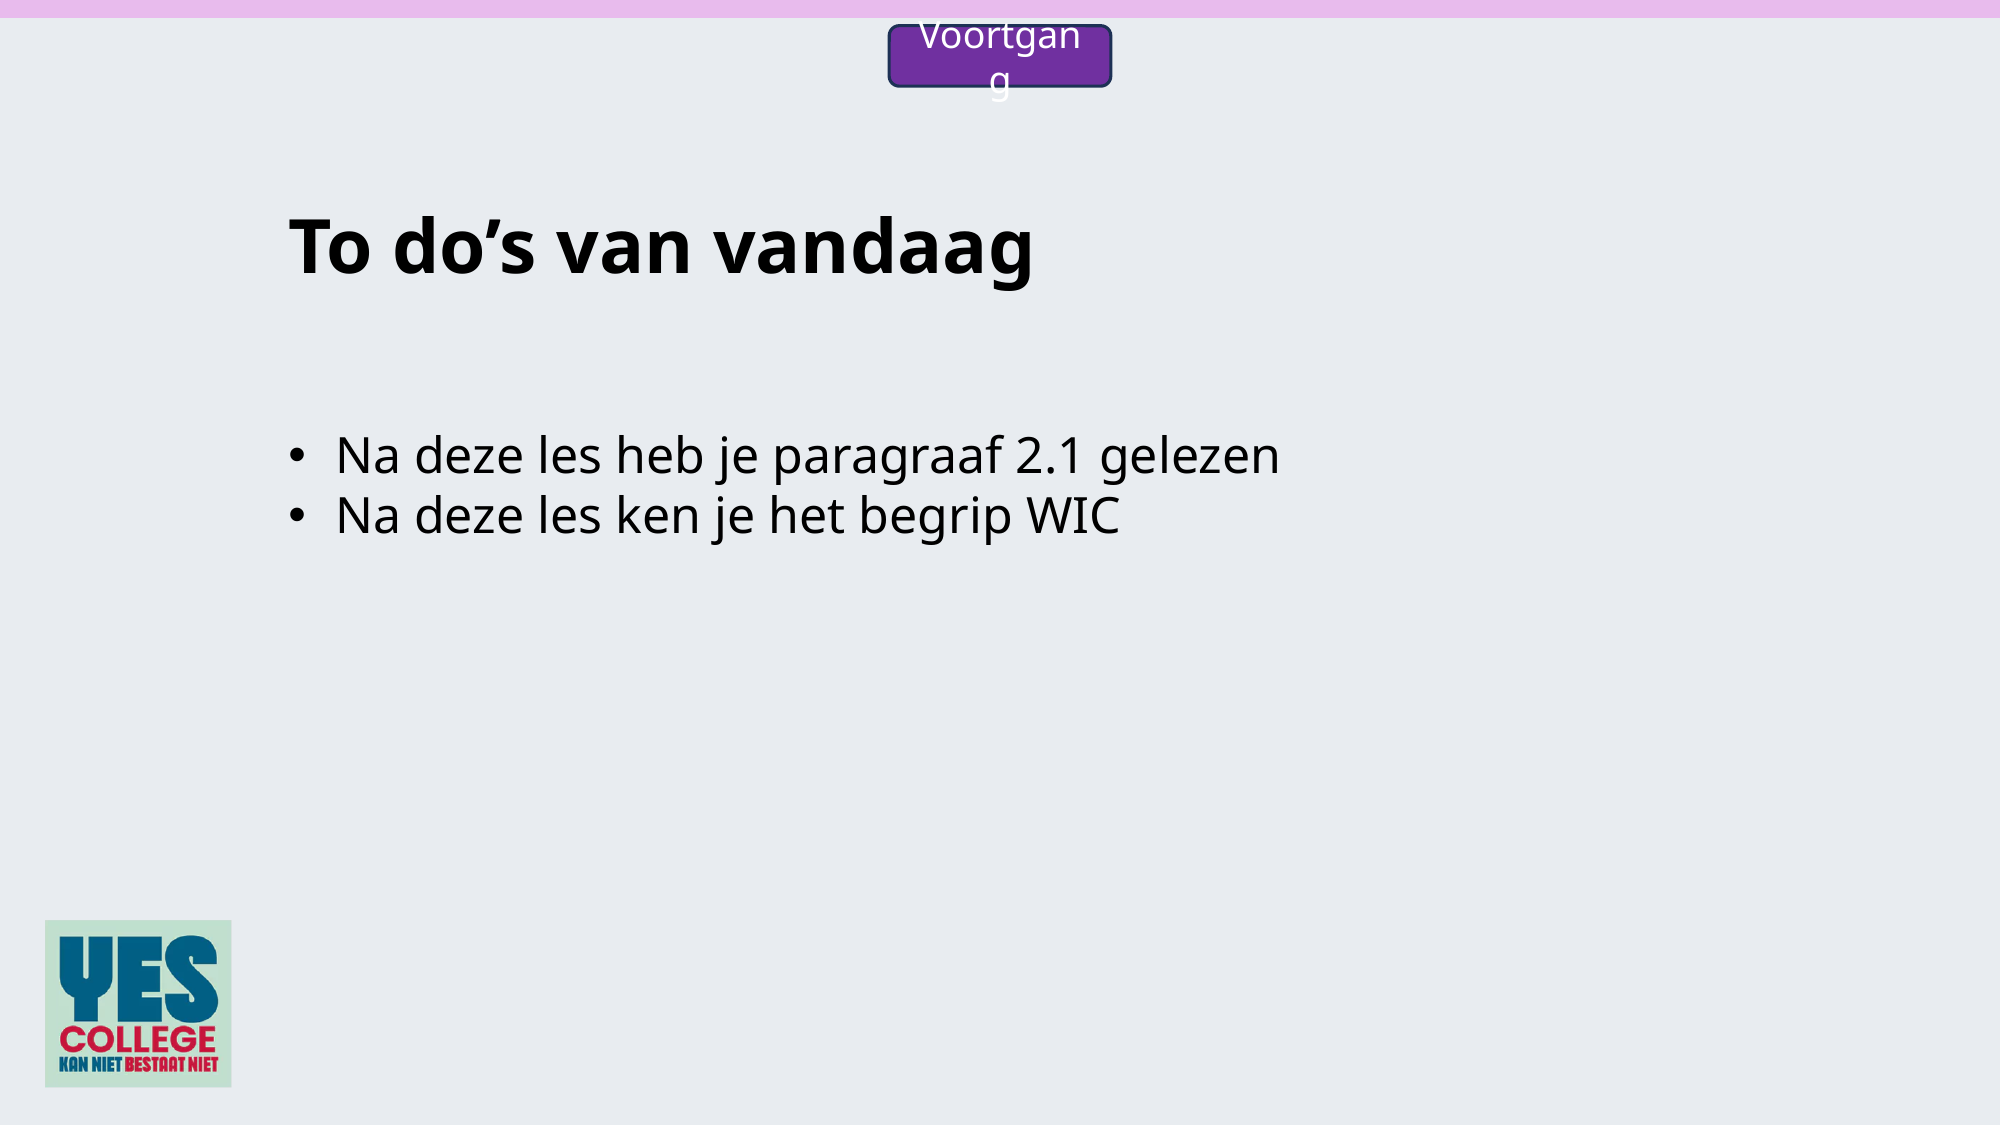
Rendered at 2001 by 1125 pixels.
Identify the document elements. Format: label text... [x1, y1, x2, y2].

picture [0, 913, 356, 1093]
text_box Na deze les heb je paragraaf 2.1 gelezen Na deze les ken je het begrip WIC [273, 356, 1756, 552]
text_box [0, 0, 2000, 18]
text_box [248, 219, 1637, 326]
text_box Voortgang [887, 24, 1113, 88]
text_box To do’s van vandaag [273, 191, 1541, 297]
